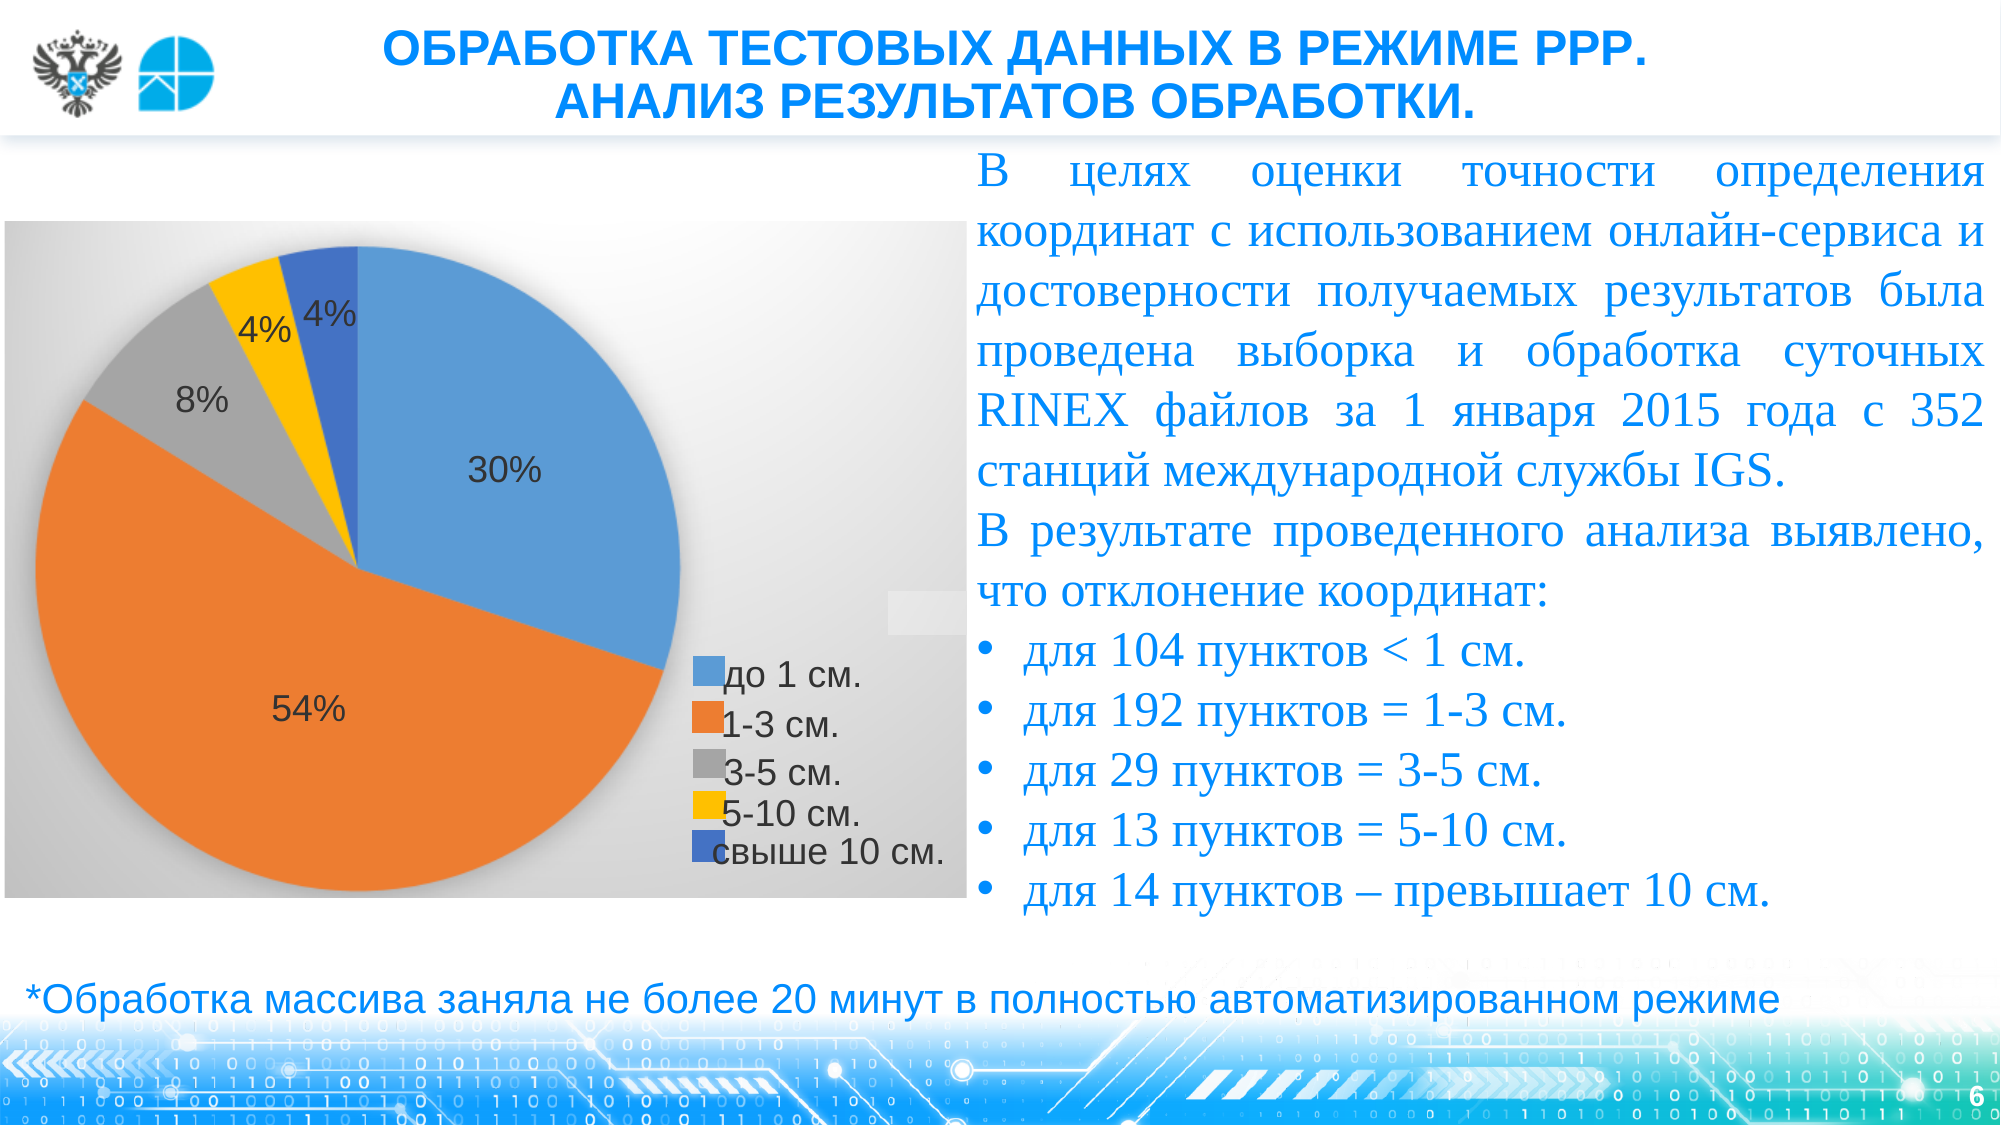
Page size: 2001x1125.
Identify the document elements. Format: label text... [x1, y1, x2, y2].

text_box ОБРАБОТКА ТЕСТОВЫХ ДАННЫХ В РЕЖИМЕ PPP. АНАЛИЗ РЕЗУЛЬТАТОВ ОБРАБОТКИ. [151, 6, 1880, 145]
text_box В целях оценки точности определения координат с использованием онлайн-сервиса и достоверности получаемых результатов была проведена выборка и обработка суточных RINEX файлов за 1 января 2015 года с 352 станций международной службы IGS. В результате проведенного анализа выявлено, что отклонение координат: для 104 пунктов < 1 см. для 192 пунктов = 1-3 см. для 29 пунктов = 3-5 см. для 13 пунктов = 5-10 см. для 14 пунктов – превышает 10 см. [961, 129, 2000, 925]
picture [0, 958, 2000, 1125]
slide_number 6 [1550, 1065, 2000, 1125]
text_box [4, 221, 967, 898]
text_box *Обработка массива заняла не более 20 минут в полностью автоматизированном режиме [10, 964, 1797, 1030]
picture [24, 22, 227, 129]
